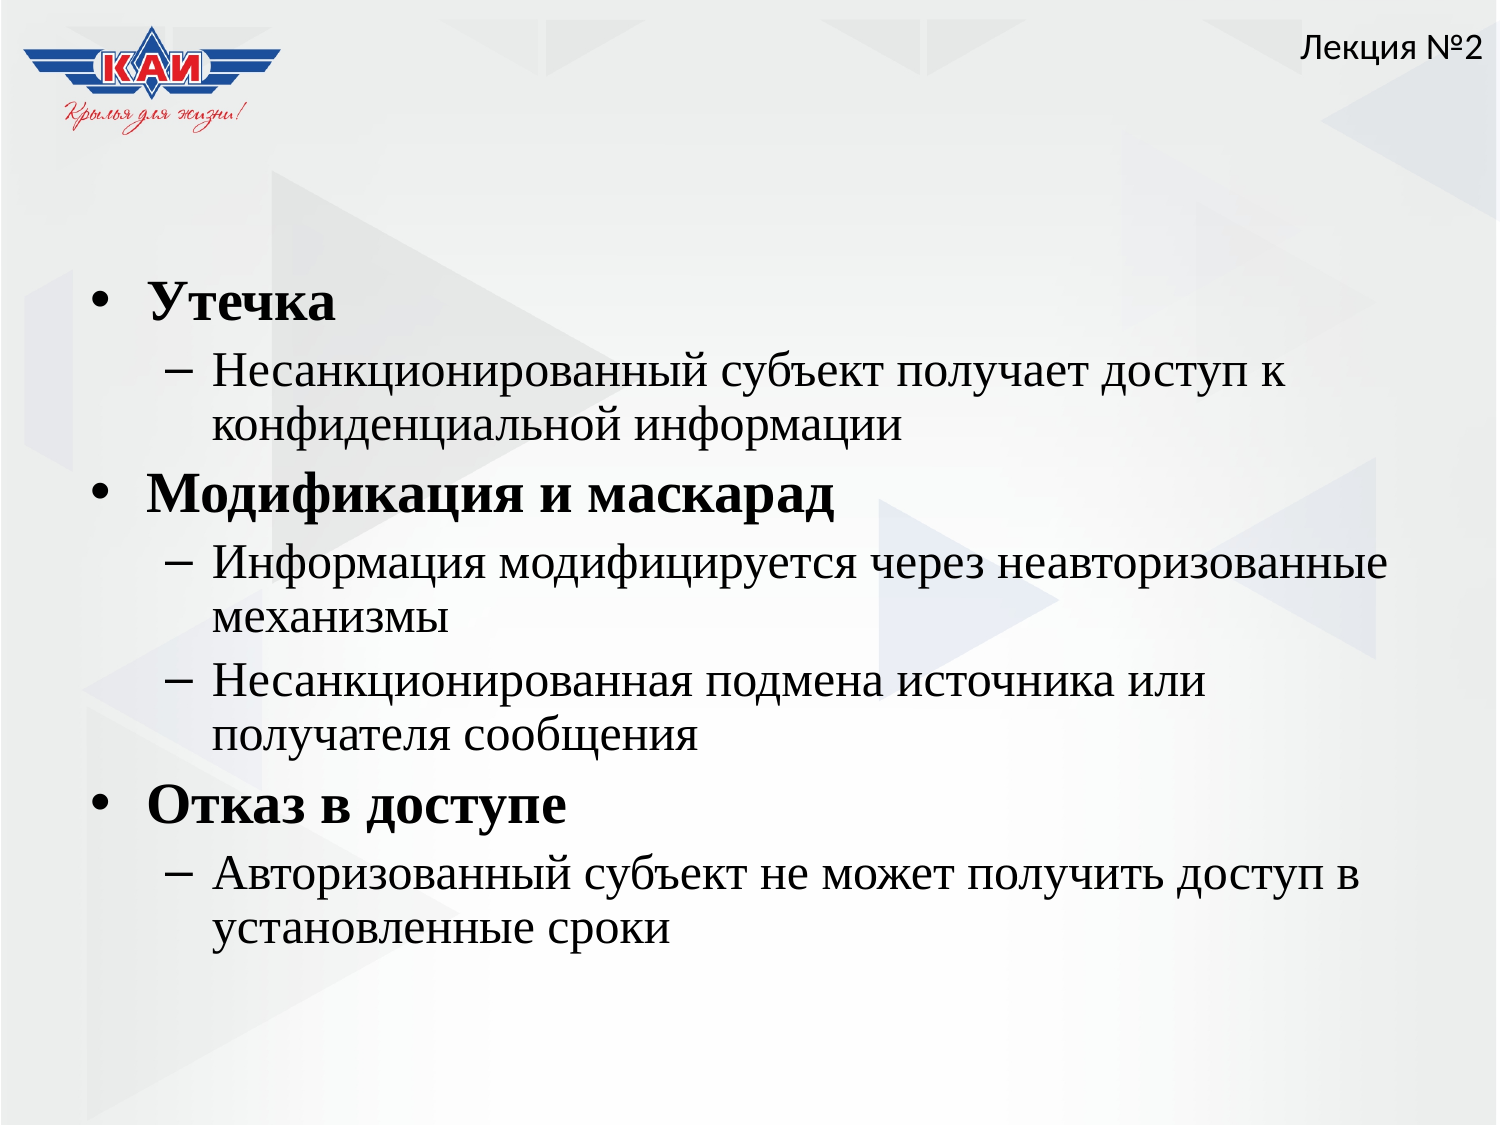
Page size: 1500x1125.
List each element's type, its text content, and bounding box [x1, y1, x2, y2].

picture [0, 0, 1500, 1125]
text_box Лекция №2 [1285, 14, 1499, 75]
list Утечка Несанкционированный субъект получает доступ к конфиденциальной информации Модификация и маскарад Информация модифицируется через неавторизованные механизмы Несанкционированная подмена источника или получателя сообщения Отказ в доступе Авторизованный субъект не может получить доступ в установленные сроки [75, 262, 1425, 1005]
